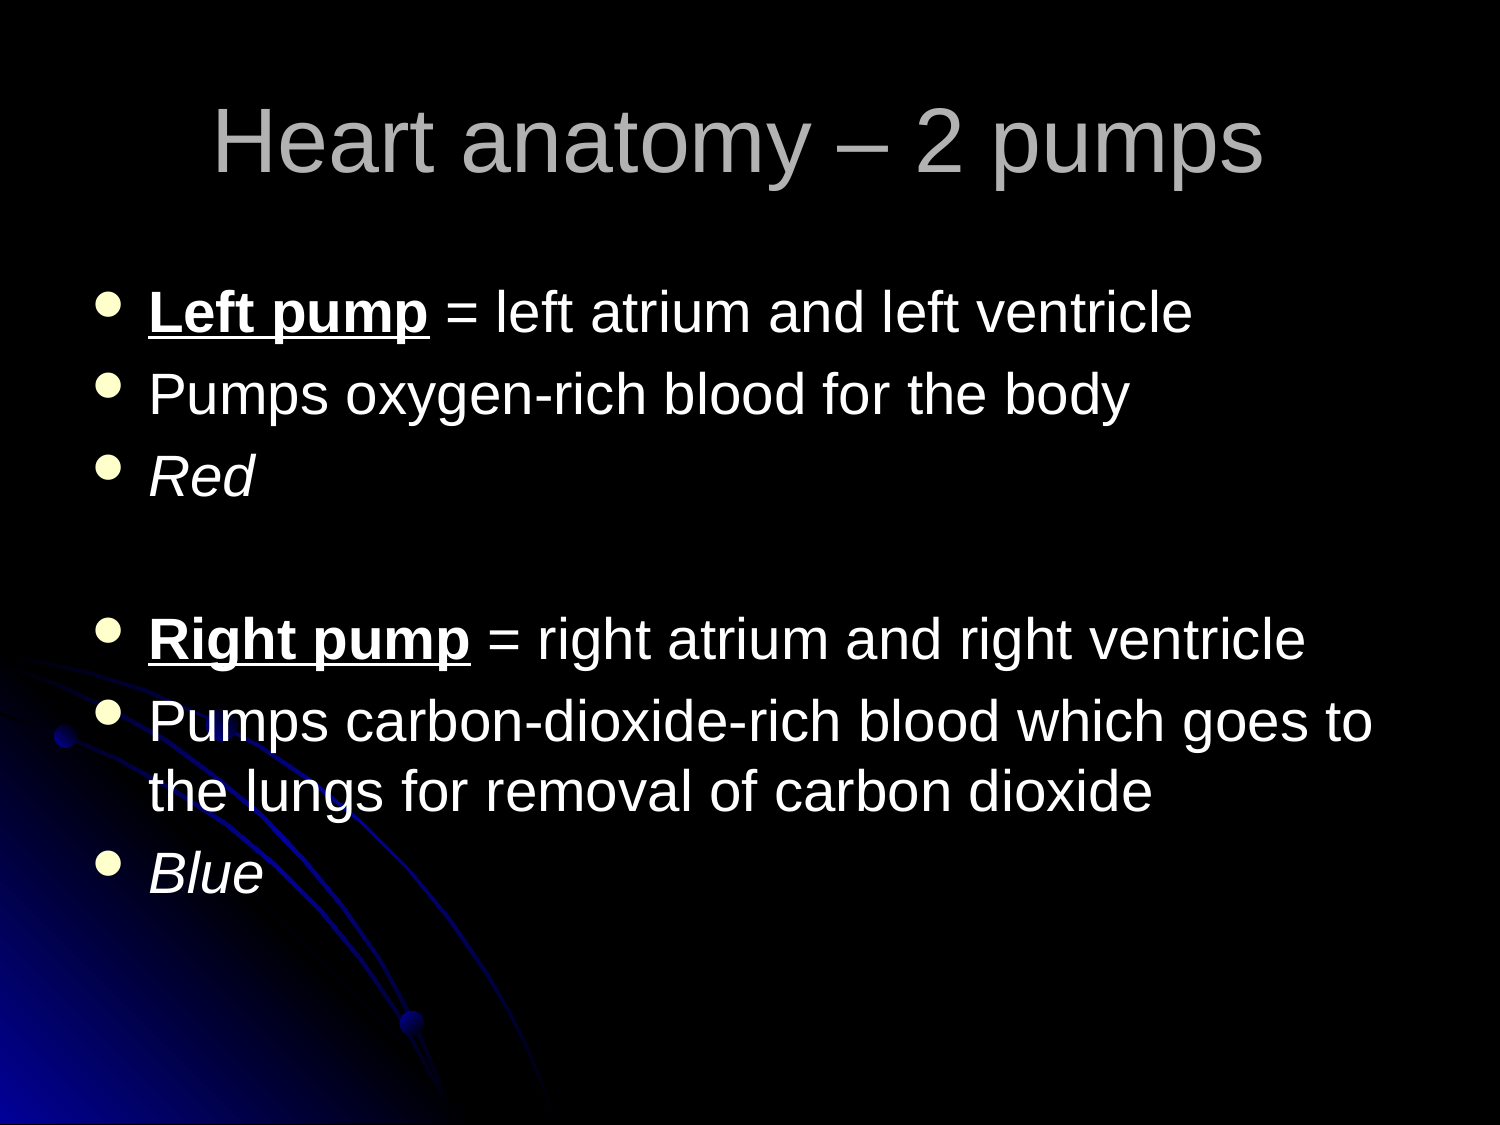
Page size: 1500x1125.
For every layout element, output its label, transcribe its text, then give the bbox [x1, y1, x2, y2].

title Heart anatomy – 2 pumps [76, 42, 1428, 230]
list Left pump = left atrium and left ventricle Pumps oxygen-rich blood for the body Red Right pump = right atrium and right ventricle Pumps carbon-dioxide-rich blood which goes to the lungs for removal of carbon dioxide Blue [76, 266, 1428, 1011]
